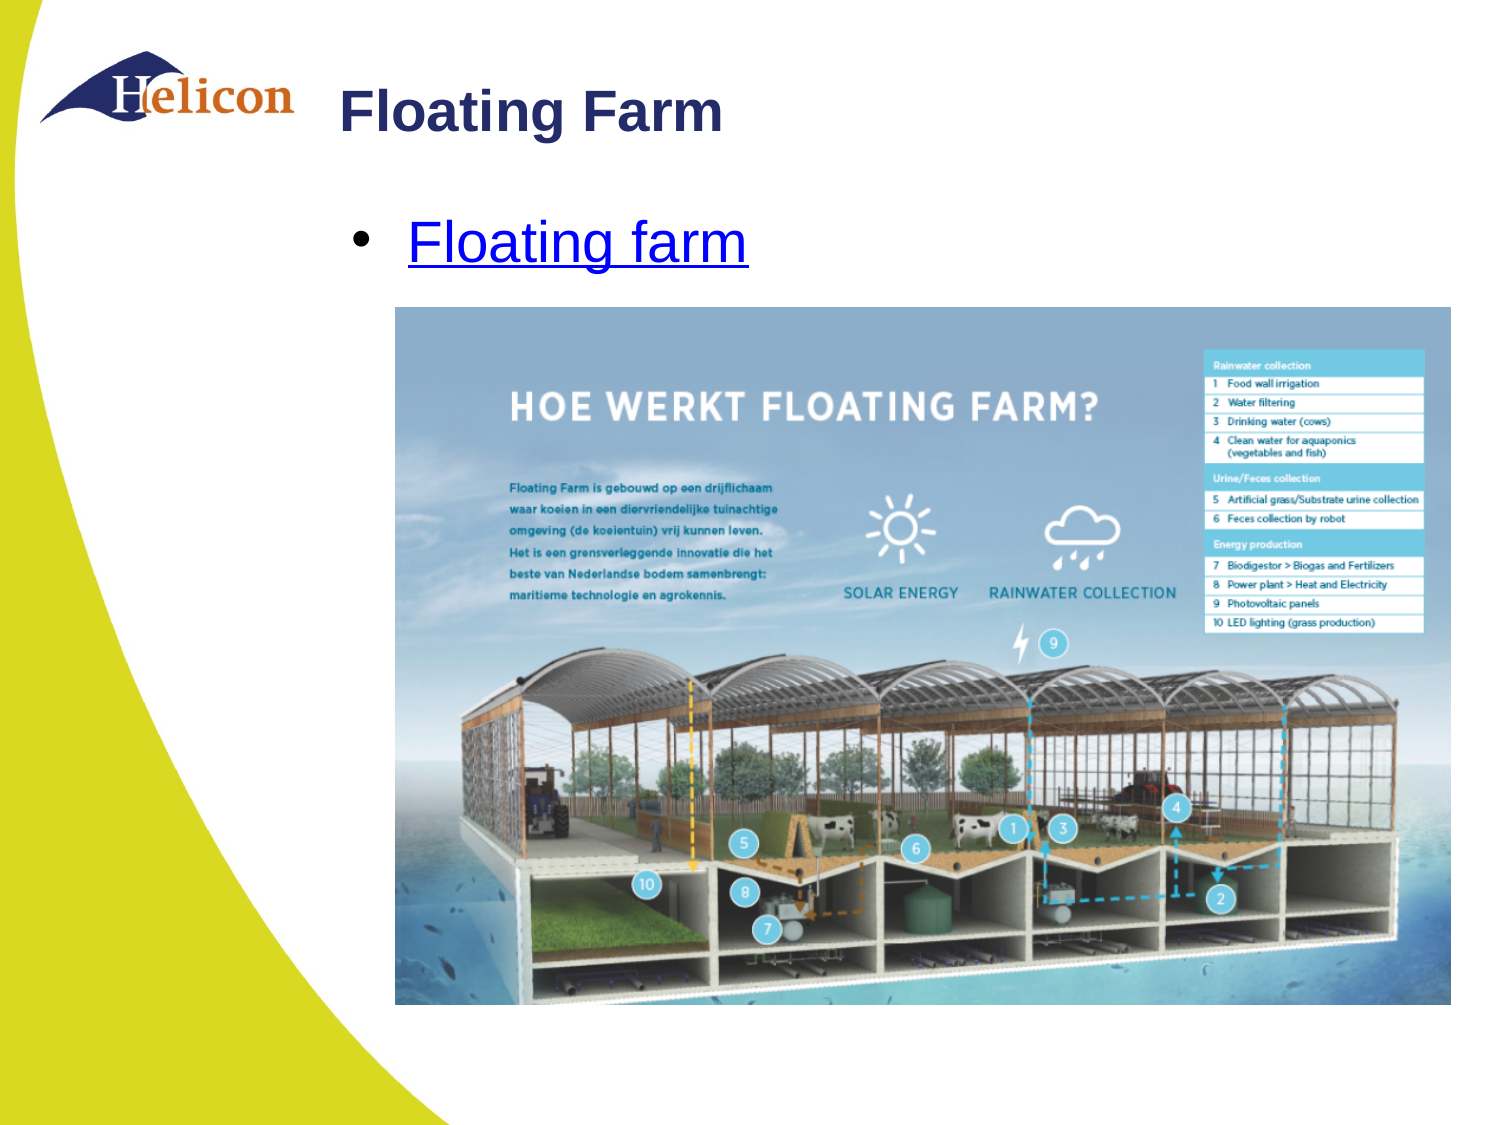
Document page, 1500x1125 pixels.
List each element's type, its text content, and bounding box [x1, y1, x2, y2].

title Floating Farm [324, 54, 1415, 161]
picture [0, 0, 1500, 1125]
list Floating farm [336, 196, 1425, 1005]
